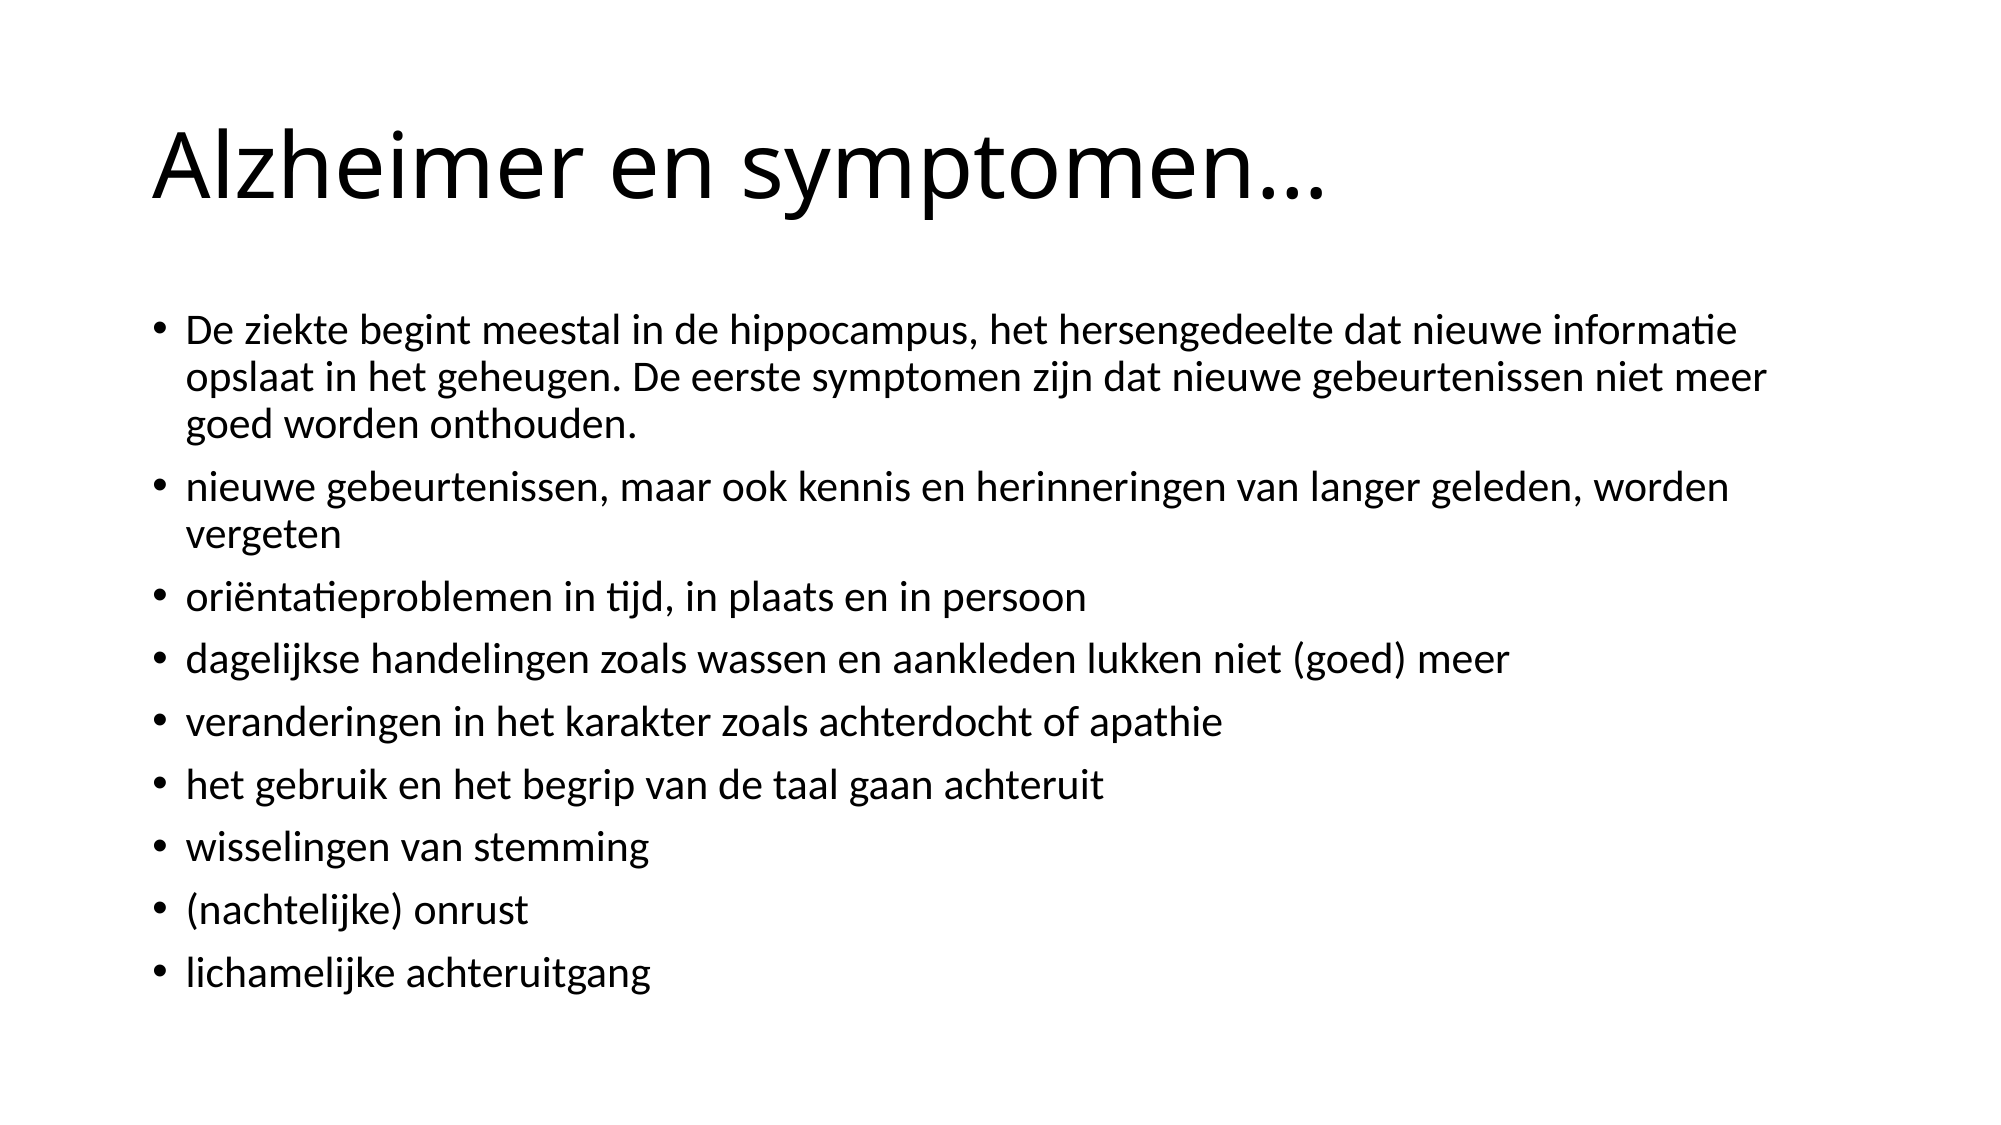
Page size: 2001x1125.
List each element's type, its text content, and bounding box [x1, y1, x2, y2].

list De ziekte begint meestal in de hippocampus, het hersengedeelte dat nieuwe informatie opslaat in het geheugen. De eerste symptomen zijn dat nieuwe gebeurtenissen niet meer goed worden onthouden. nieuwe gebeurtenissen, maar ook kennis en herinneringen van langer geleden, worden vergeten oriëntatieproblemen in tijd, in plaats en in persoon dagelijkse handelingen zoals wassen en aankleden lukken niet (goed) meer veranderingen in het karakter zoals achterdocht of apathie het gebruik en het begrip van de taal gaan achteruit wisselingen van stemming (nachtelijke) onrust lichamelijke achteruitgang [137, 299, 1863, 1014]
title Alzheimer en symptomen… [137, 59, 1863, 278]
